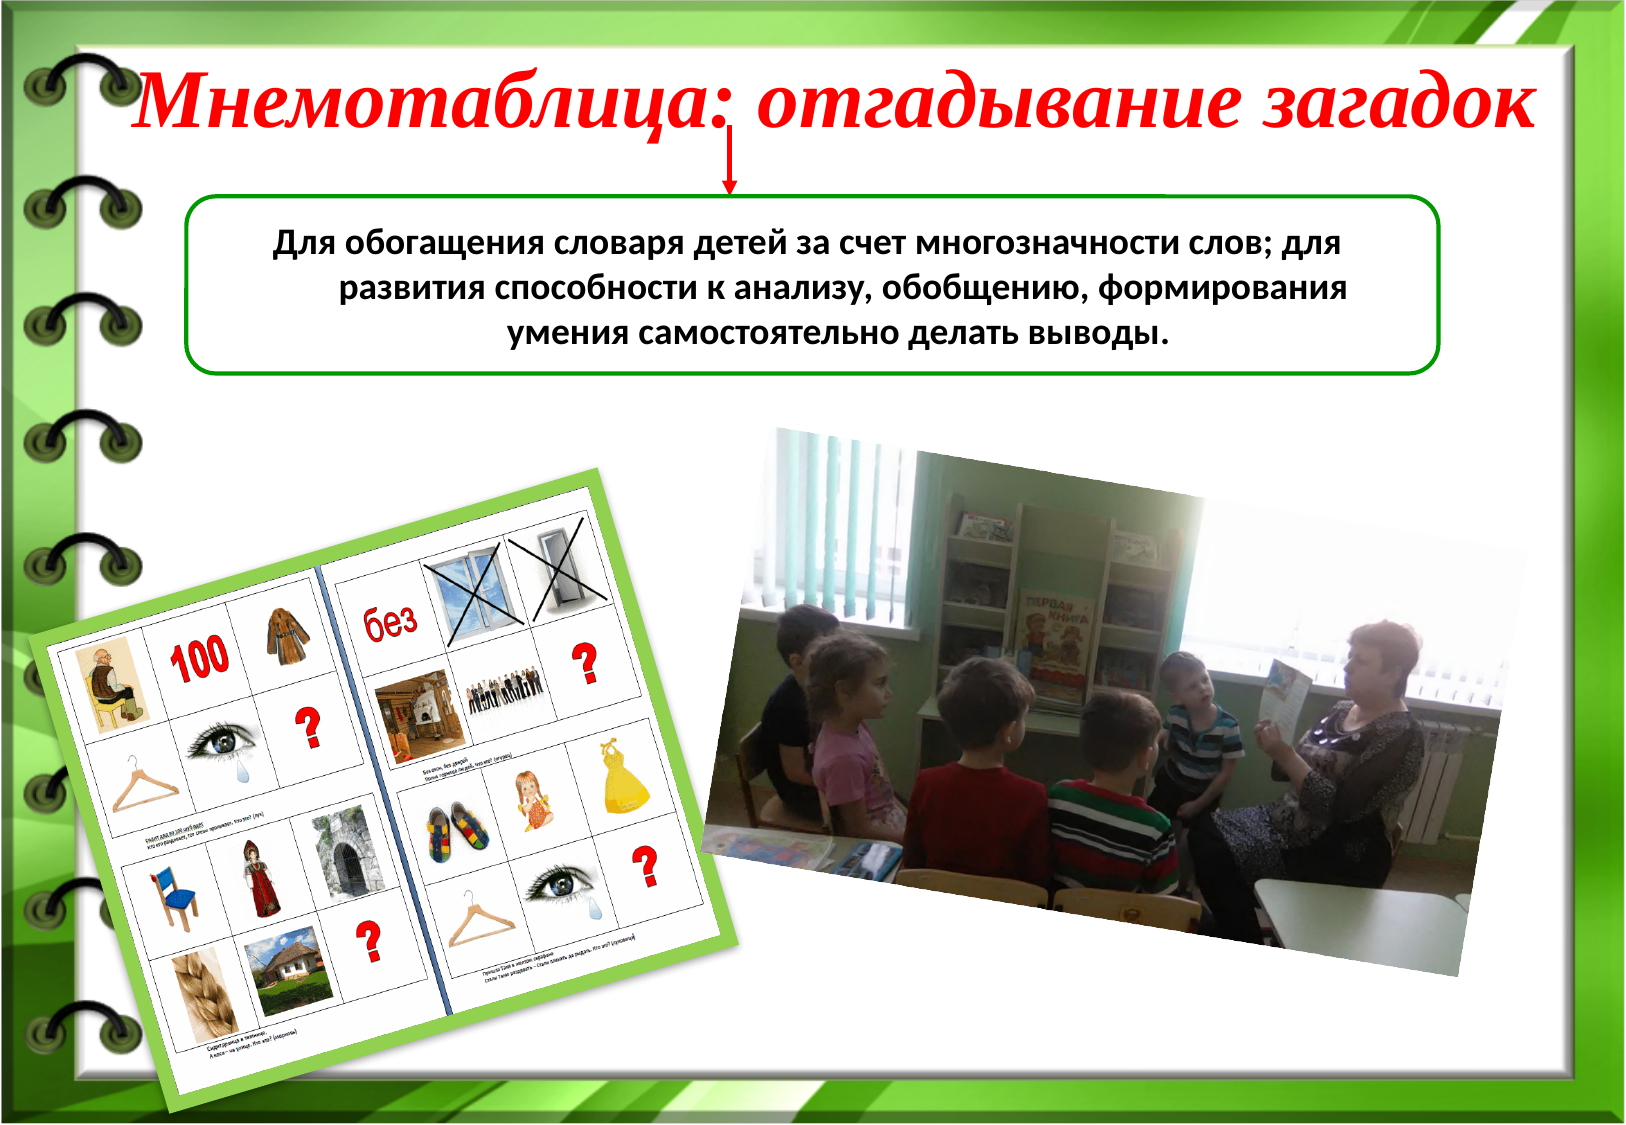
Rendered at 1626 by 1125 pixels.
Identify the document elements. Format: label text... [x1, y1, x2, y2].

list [100, 555, 667, 1026]
title Мнемотаблица: отгадывание загадок [103, 0, 1567, 188]
text_box Для обогащения словаря детей за счет многозначности слов; для развития способности к анализу, обобщению, формирования умения самостоятельно делать выводы.. [184, 194, 1441, 376]
picture [0, 0, 1626, 1125]
